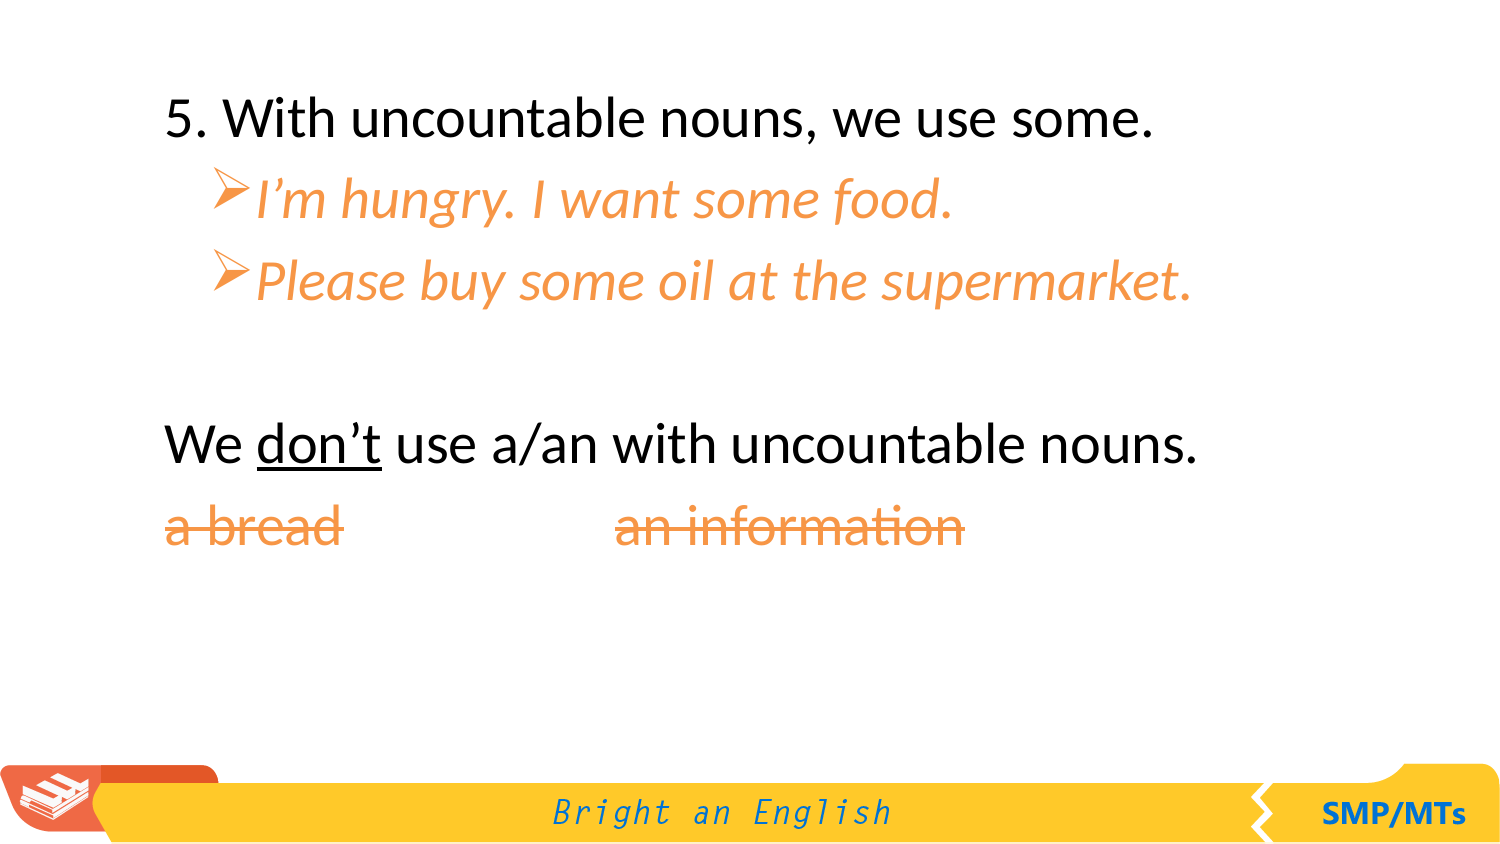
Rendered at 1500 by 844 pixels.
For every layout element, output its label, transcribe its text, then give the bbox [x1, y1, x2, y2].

text_box 5. With uncountable nouns, we use some. I’m hungry. I want some food. Please buy some oil at the supermarket. We don’t use a/an with uncountable nouns. a bread an information [149, 71, 1350, 772]
picture [0, 763, 1500, 844]
